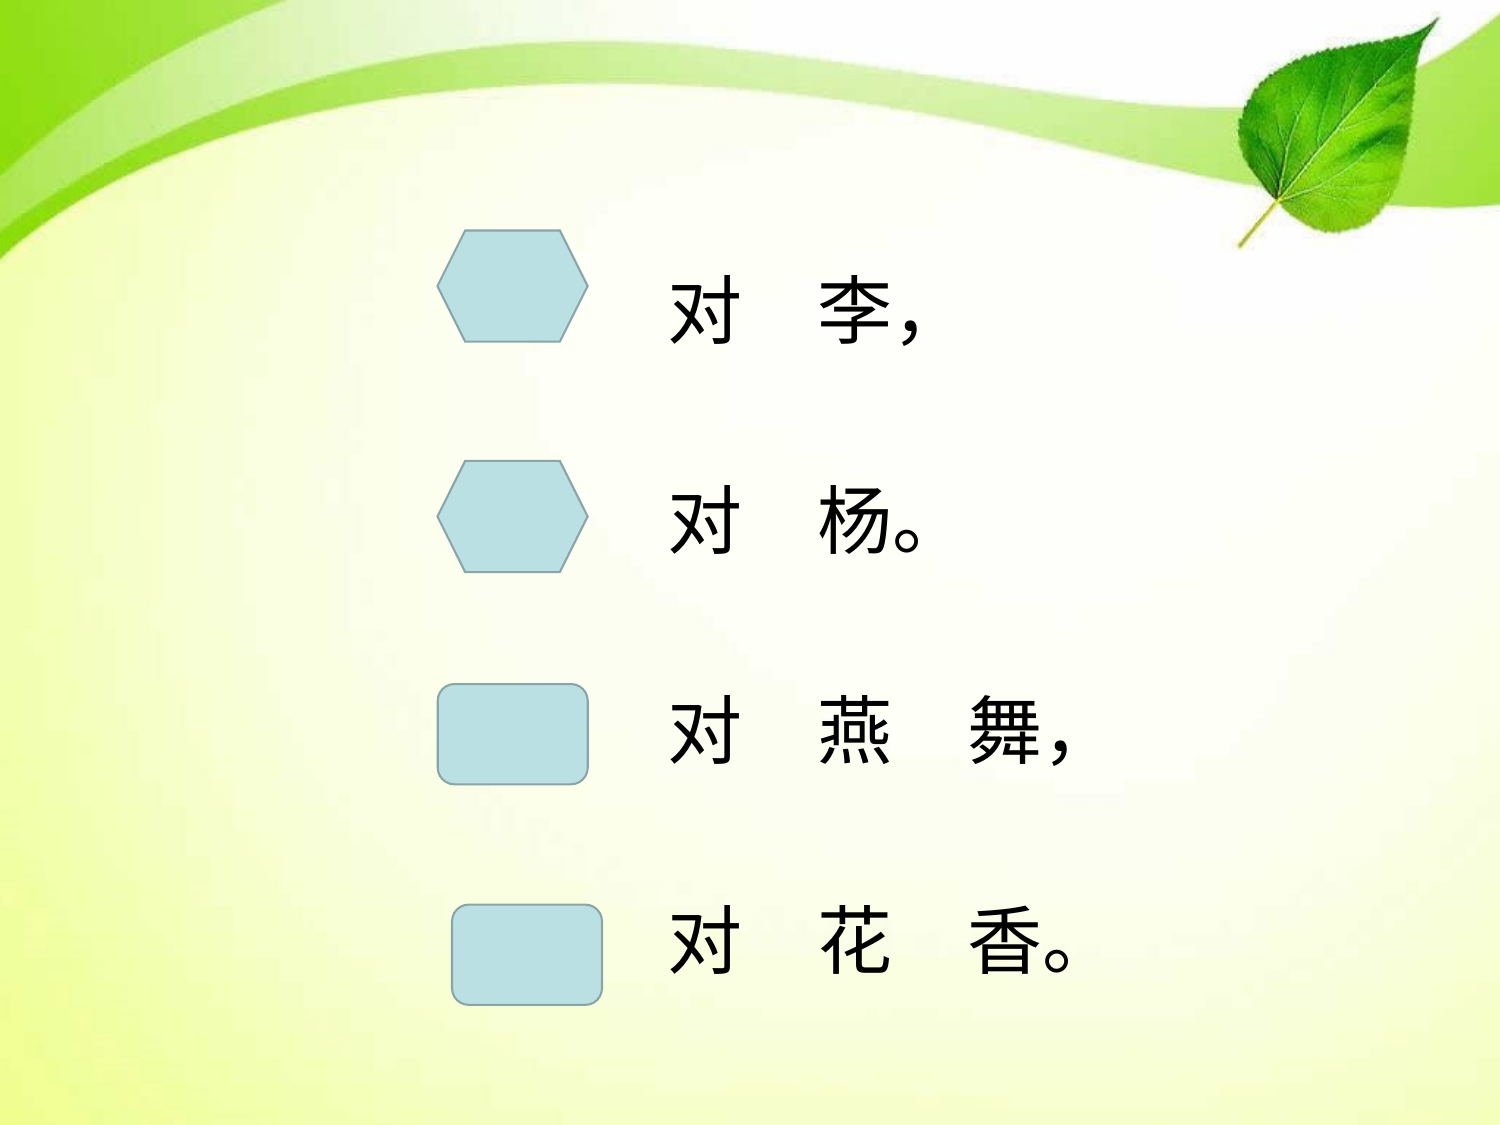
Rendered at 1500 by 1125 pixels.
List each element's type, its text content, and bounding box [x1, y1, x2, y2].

text_box [436, 459, 589, 574]
list 对 李， 对 杨。 对 燕 舞， 对 花 香。 [277, 255, 1426, 1006]
text_box [450, 903, 604, 1006]
picture [0, 0, 1500, 1125]
text_box [436, 683, 589, 786]
text_box [436, 229, 589, 343]
